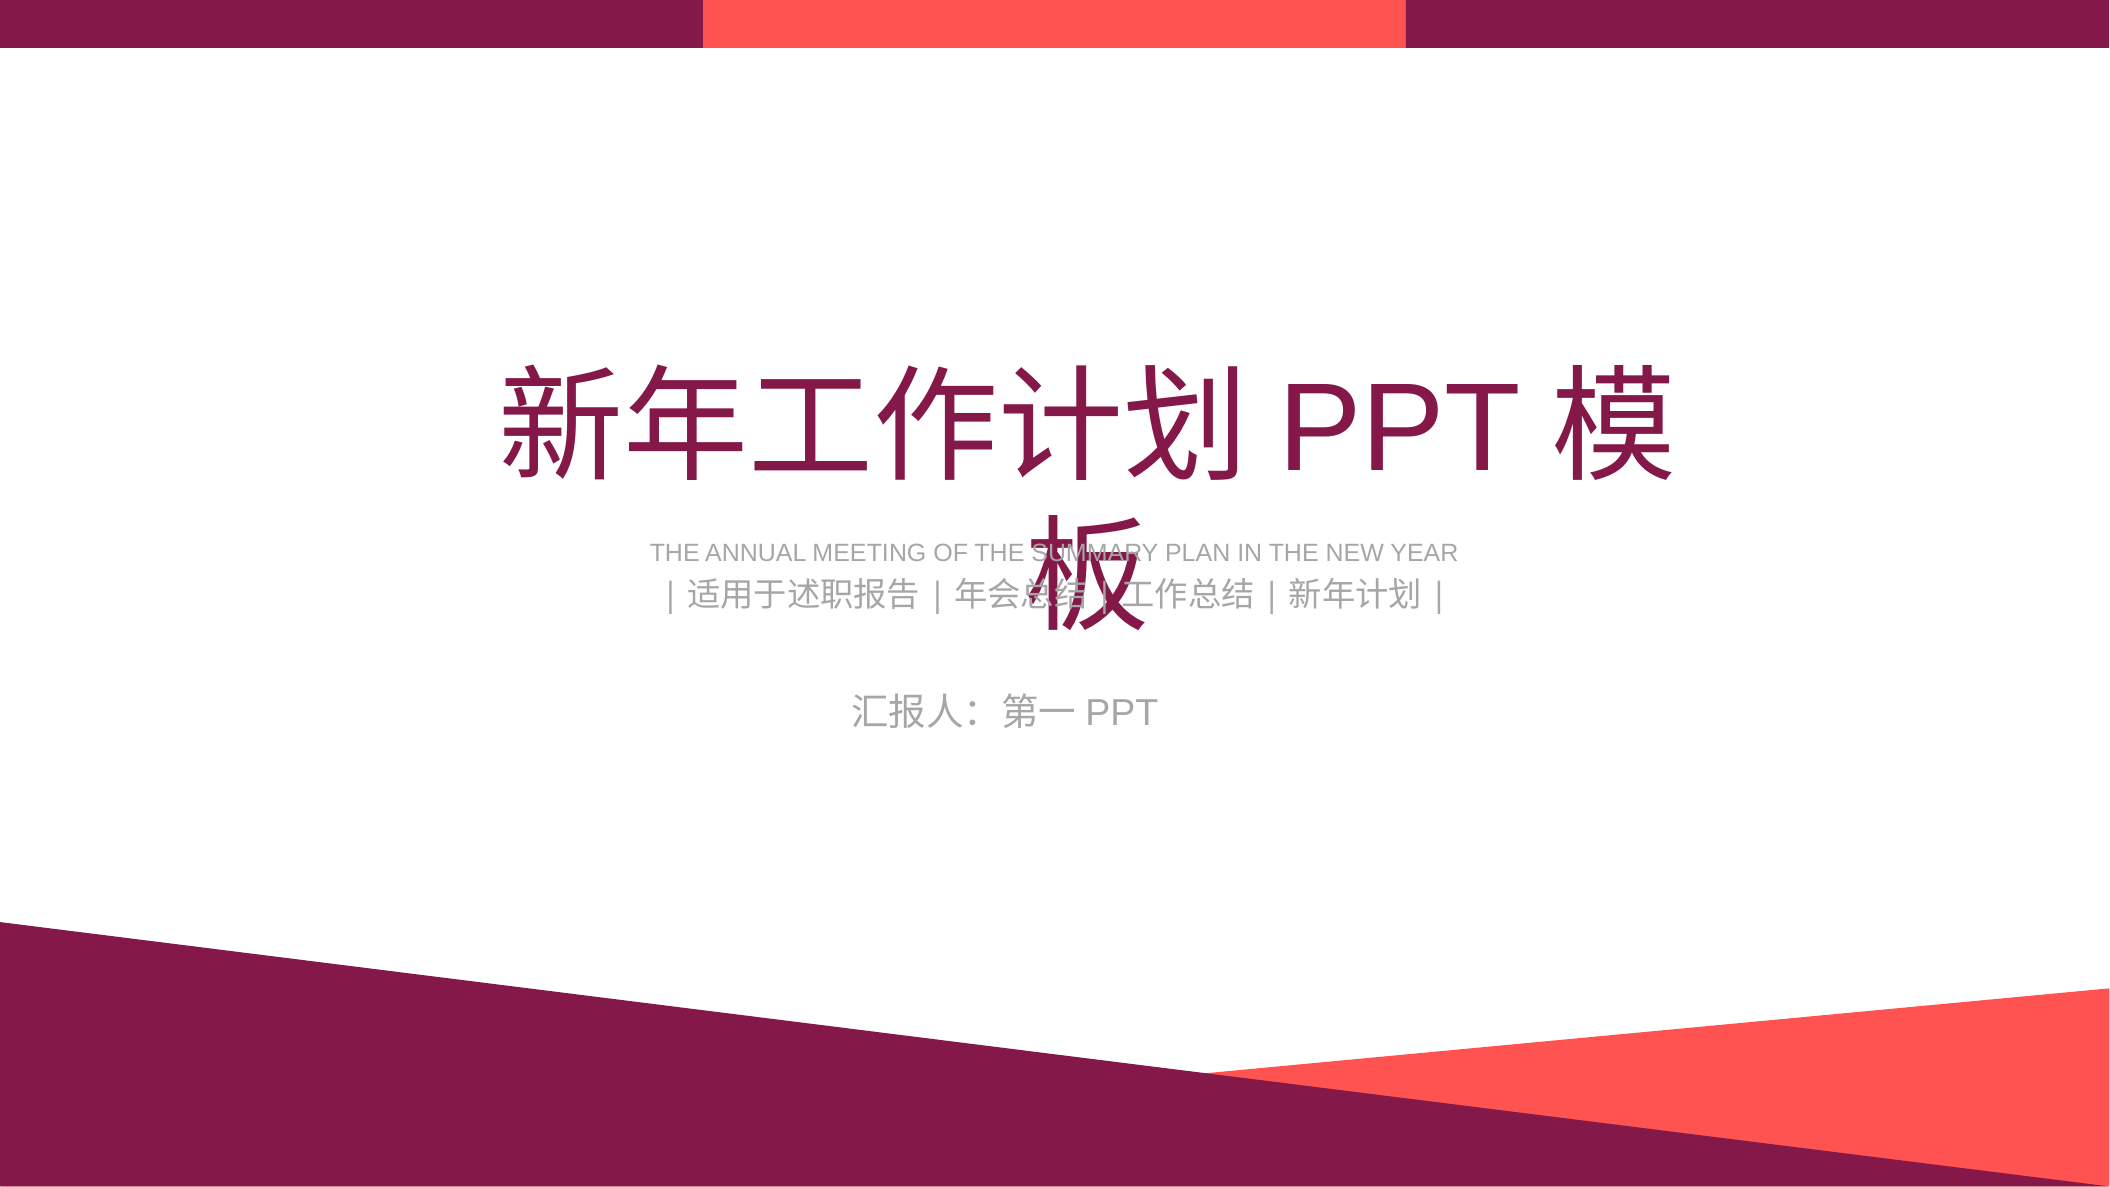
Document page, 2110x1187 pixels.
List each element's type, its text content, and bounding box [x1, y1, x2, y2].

text_box [1208, 988, 2110, 1186]
text_box [0, 922, 2110, 1187]
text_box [0, 0, 2110, 48]
text_box 汇报人：第一PPT [806, 688, 1204, 734]
text_box The annual meeting of the summary plan in the New Year |适用于述职报告|年会总结|工作总结|新年计划| [612, 536, 1498, 614]
text_box 新年工作计划PPT模板 [458, 345, 1717, 646]
